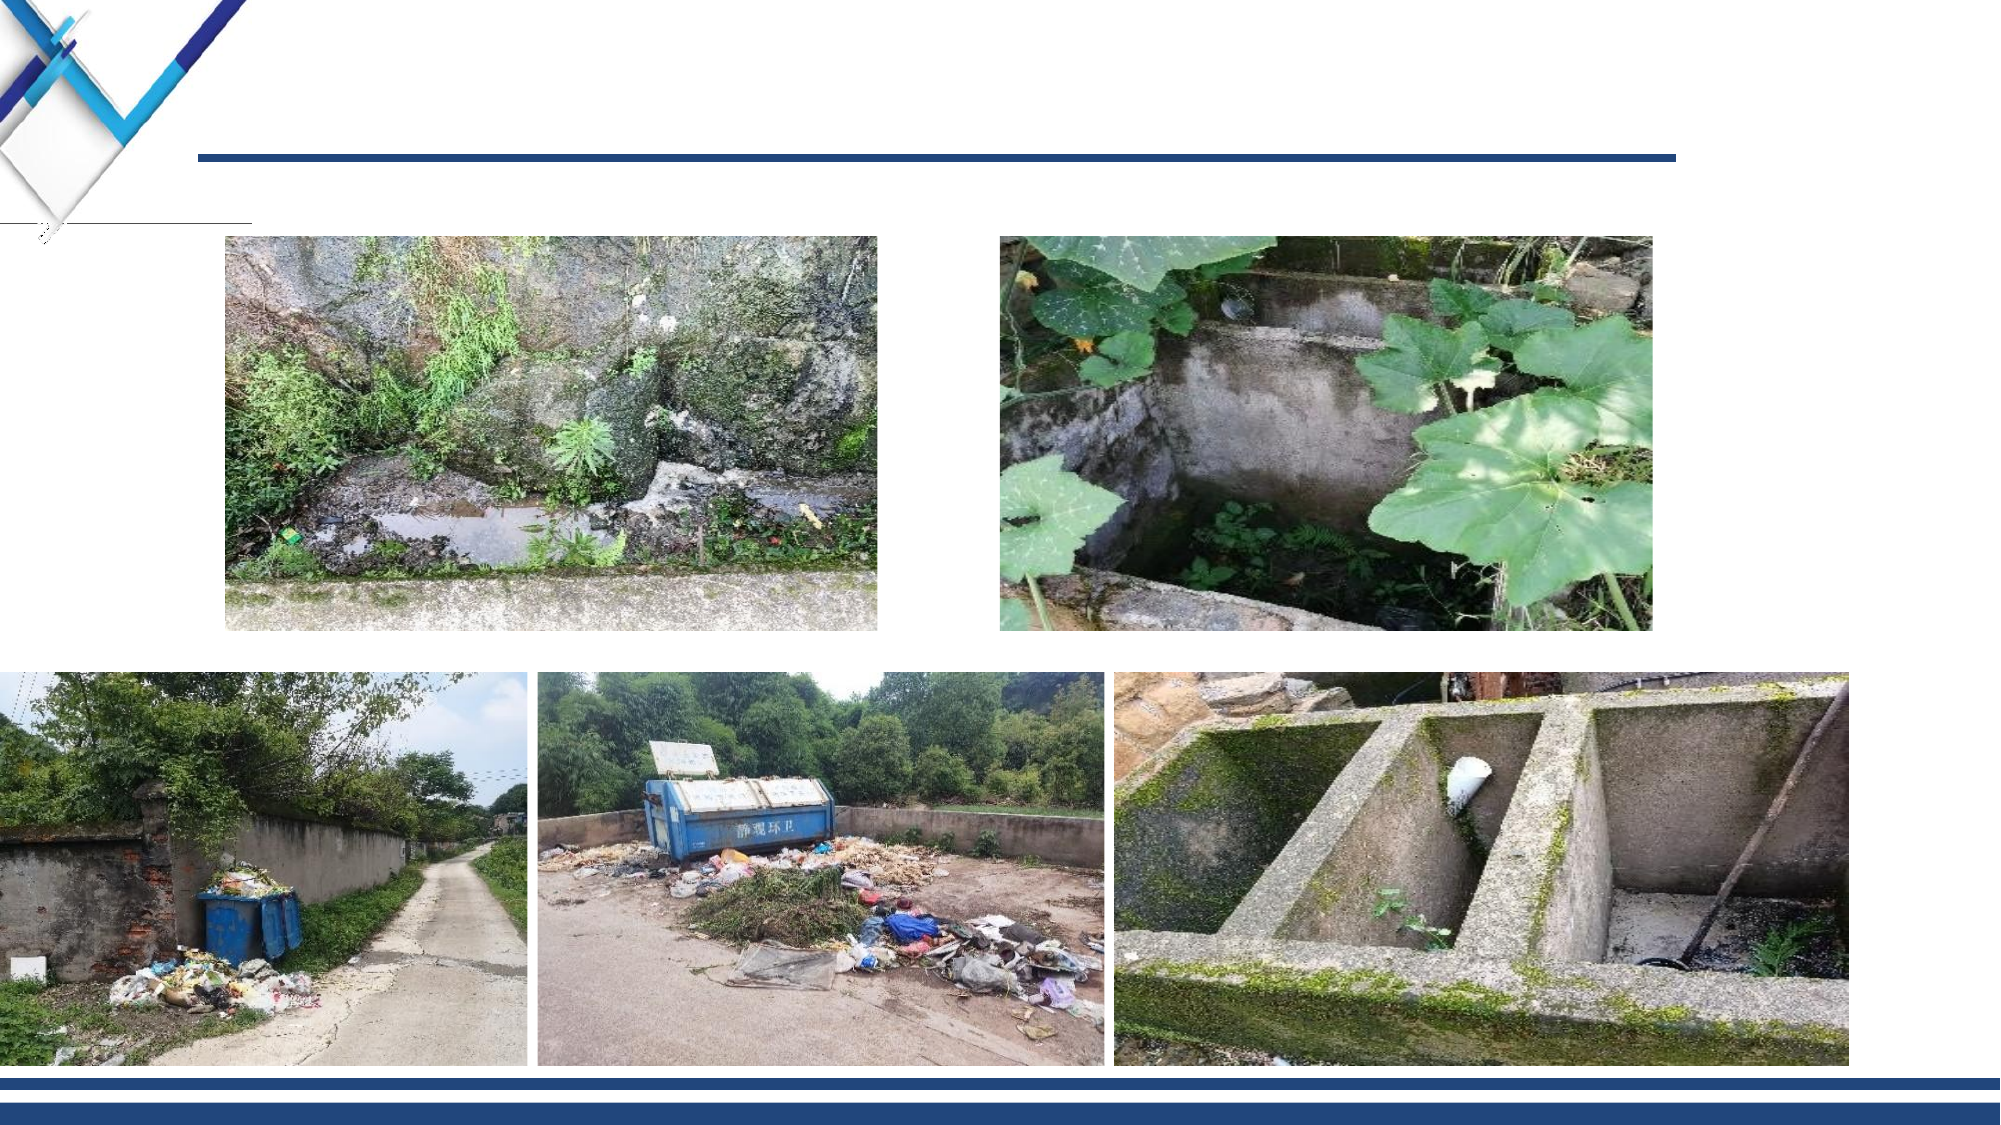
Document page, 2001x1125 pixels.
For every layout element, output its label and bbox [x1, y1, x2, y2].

text_box [1114, 672, 1849, 1066]
text_box [225, 236, 878, 631]
text_box [0, 0, 252, 245]
text_box [0, 1102, 2000, 1125]
text_box [537, 672, 1105, 1066]
text_box [999, 236, 1653, 631]
text_box [0, 672, 528, 1066]
